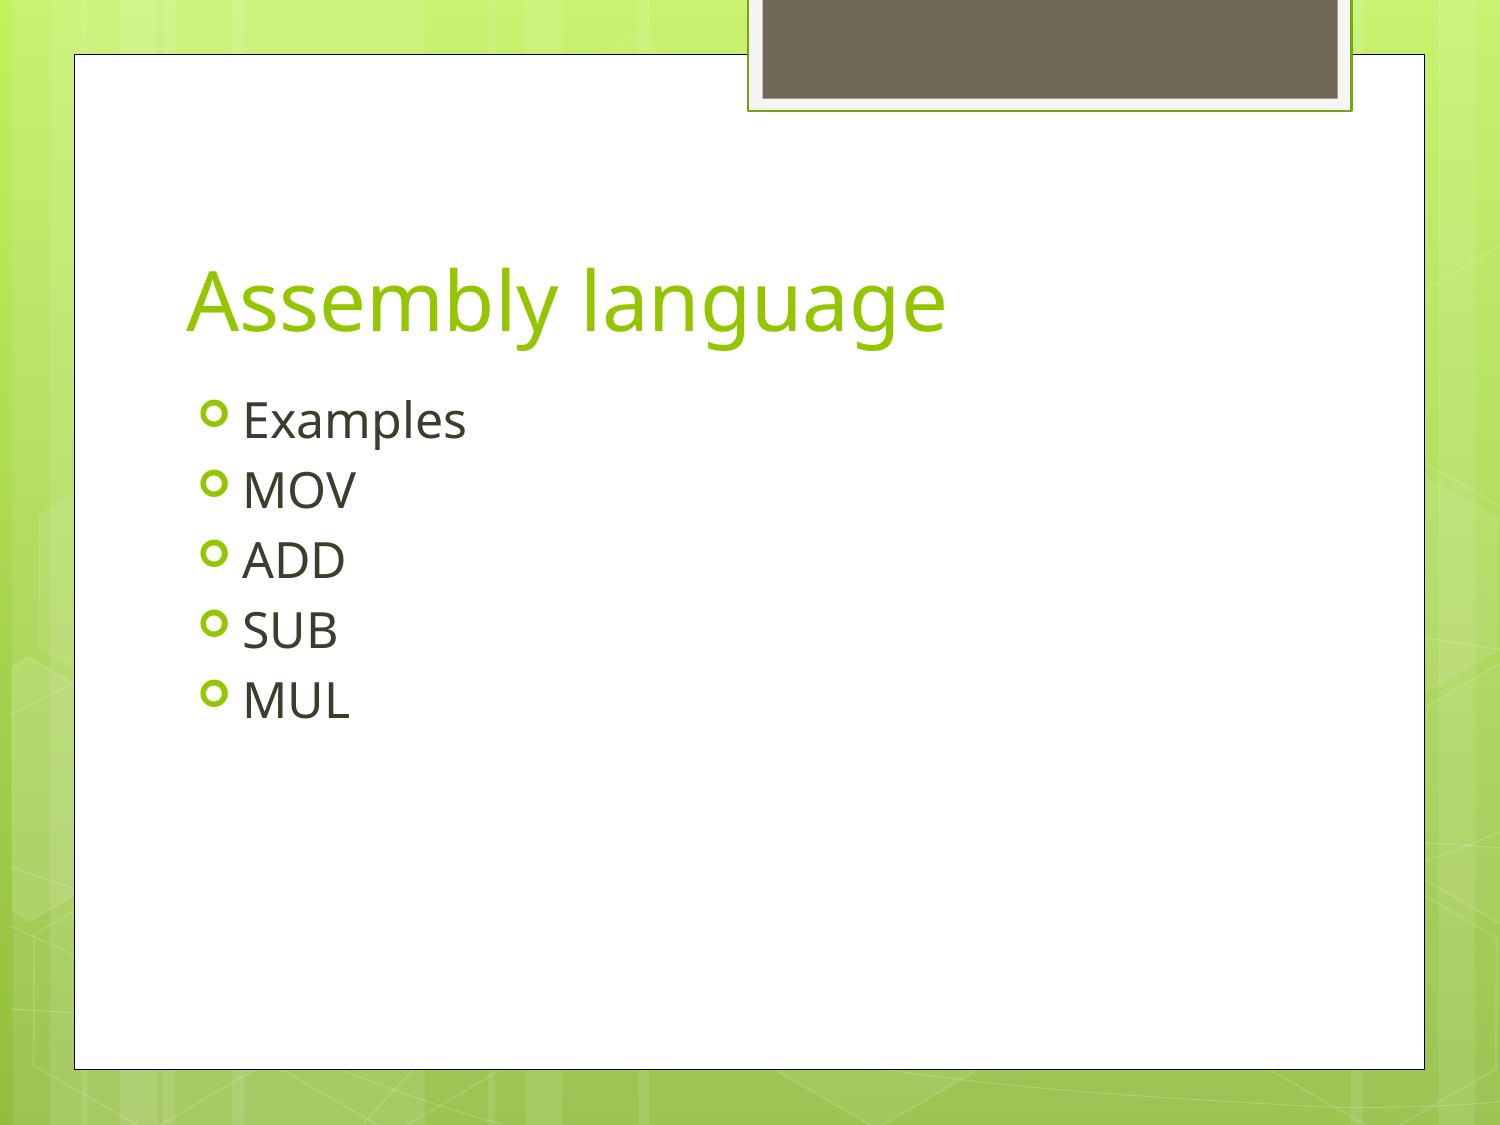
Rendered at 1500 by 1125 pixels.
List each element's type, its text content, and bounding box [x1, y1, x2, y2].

list Examples MOV ADD SUB MUL [171, 381, 1283, 957]
title Assembly language [171, 168, 1324, 357]
